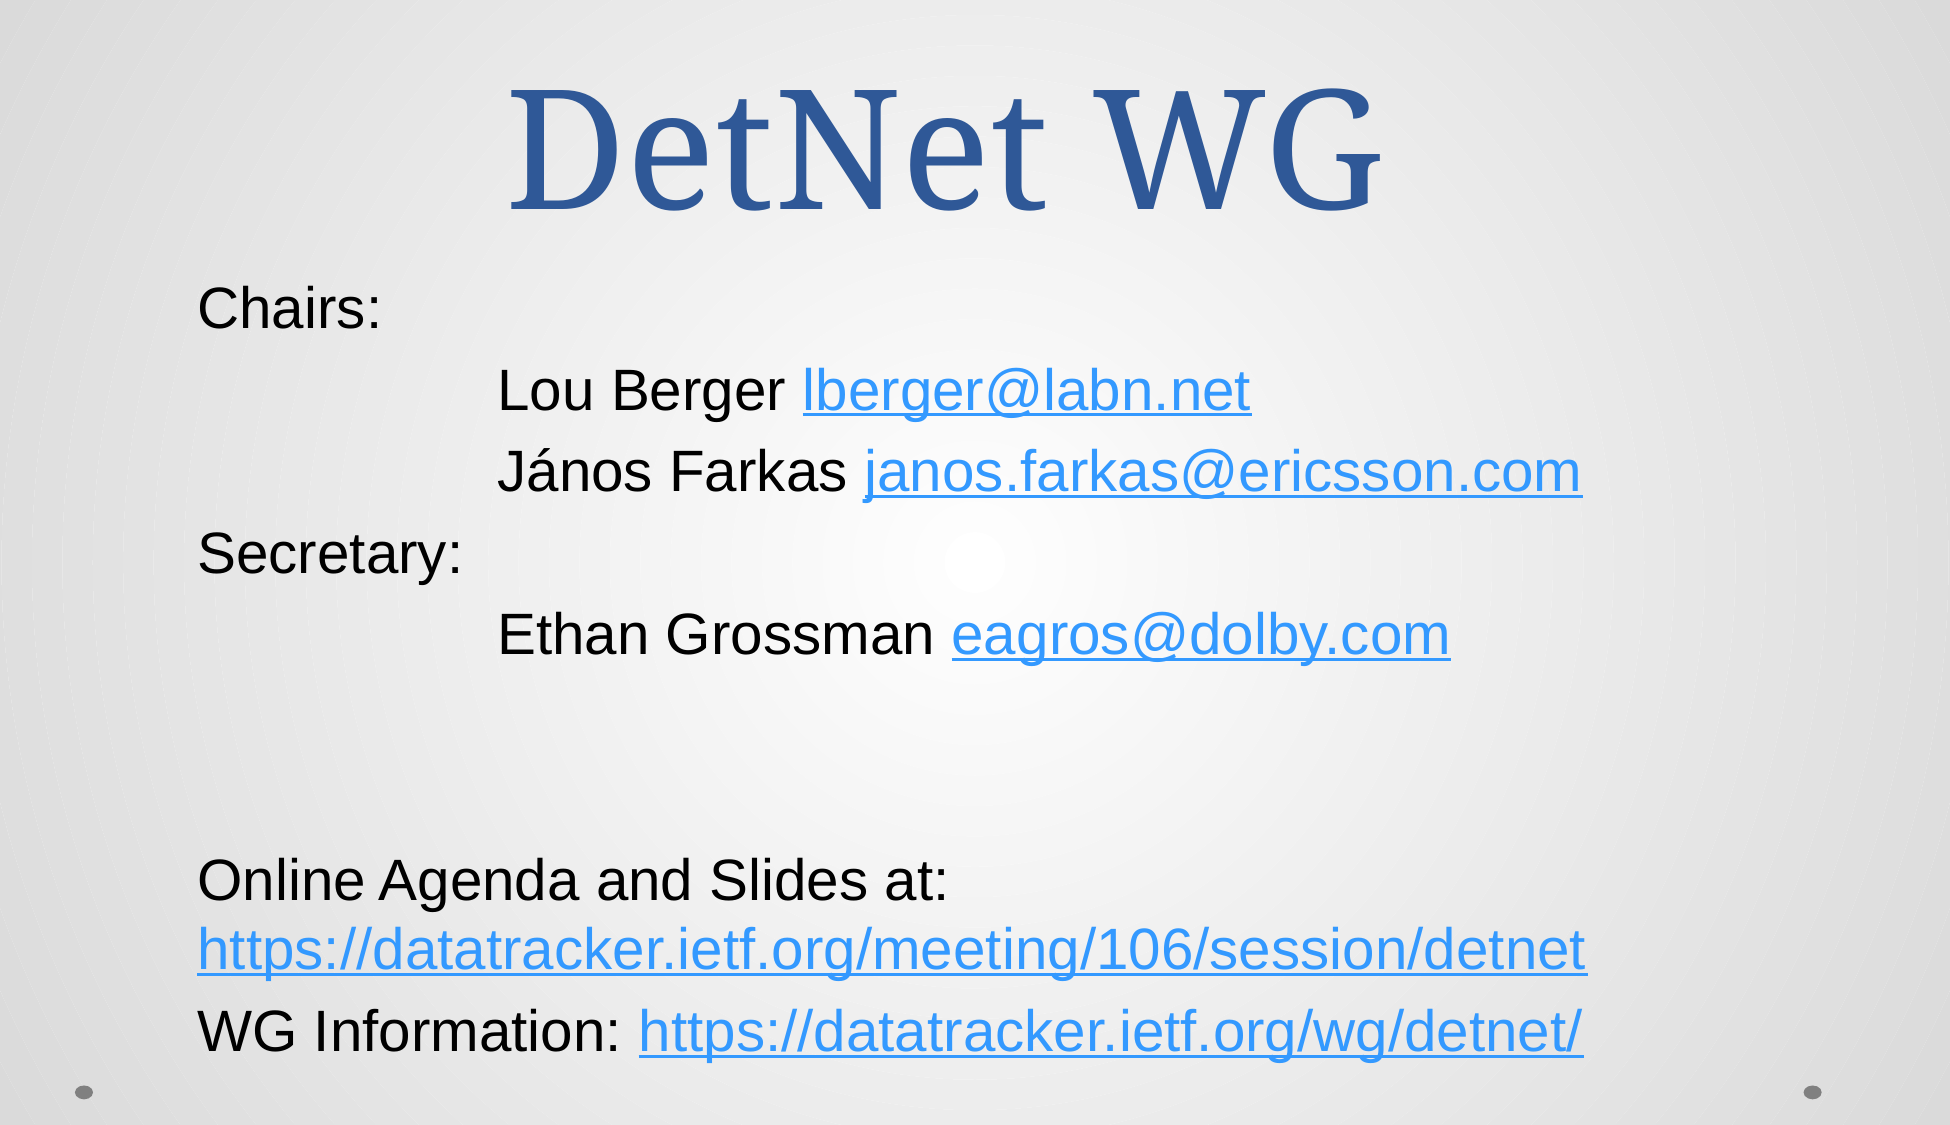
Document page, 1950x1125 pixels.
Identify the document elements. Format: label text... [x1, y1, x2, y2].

title DetNet WG [137, 0, 1795, 250]
subtitle Chairs: Lou Berger lberger@labn.net János Farkas janos.farkas@ericsson.com Secretary: Ethan Grossman eagros@dolby.com Online Agenda and Slides at: https://datatracker.ietf.org/meeting/106/session/detnet WG Information: https://datatracker.ietf.org/wg/detnet/ [182, 262, 1795, 988]
